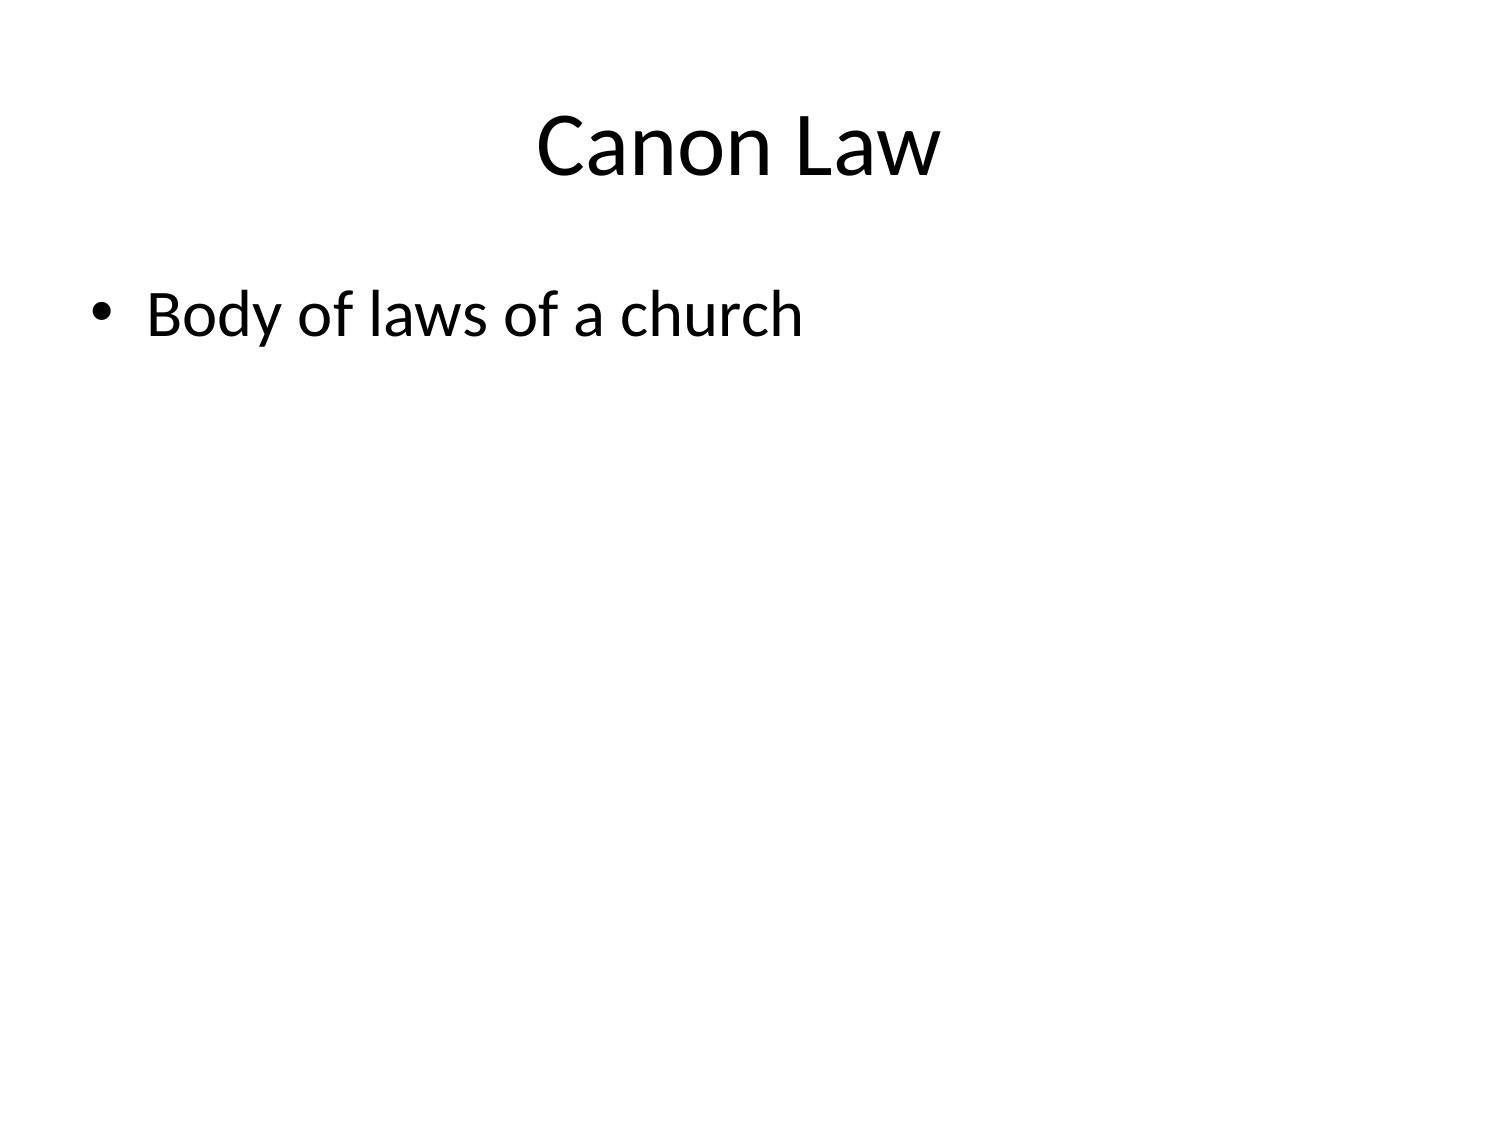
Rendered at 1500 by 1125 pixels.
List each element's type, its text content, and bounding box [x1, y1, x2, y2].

title Canon Law [75, 45, 1425, 233]
list Body of laws of a church [75, 262, 1425, 1005]
